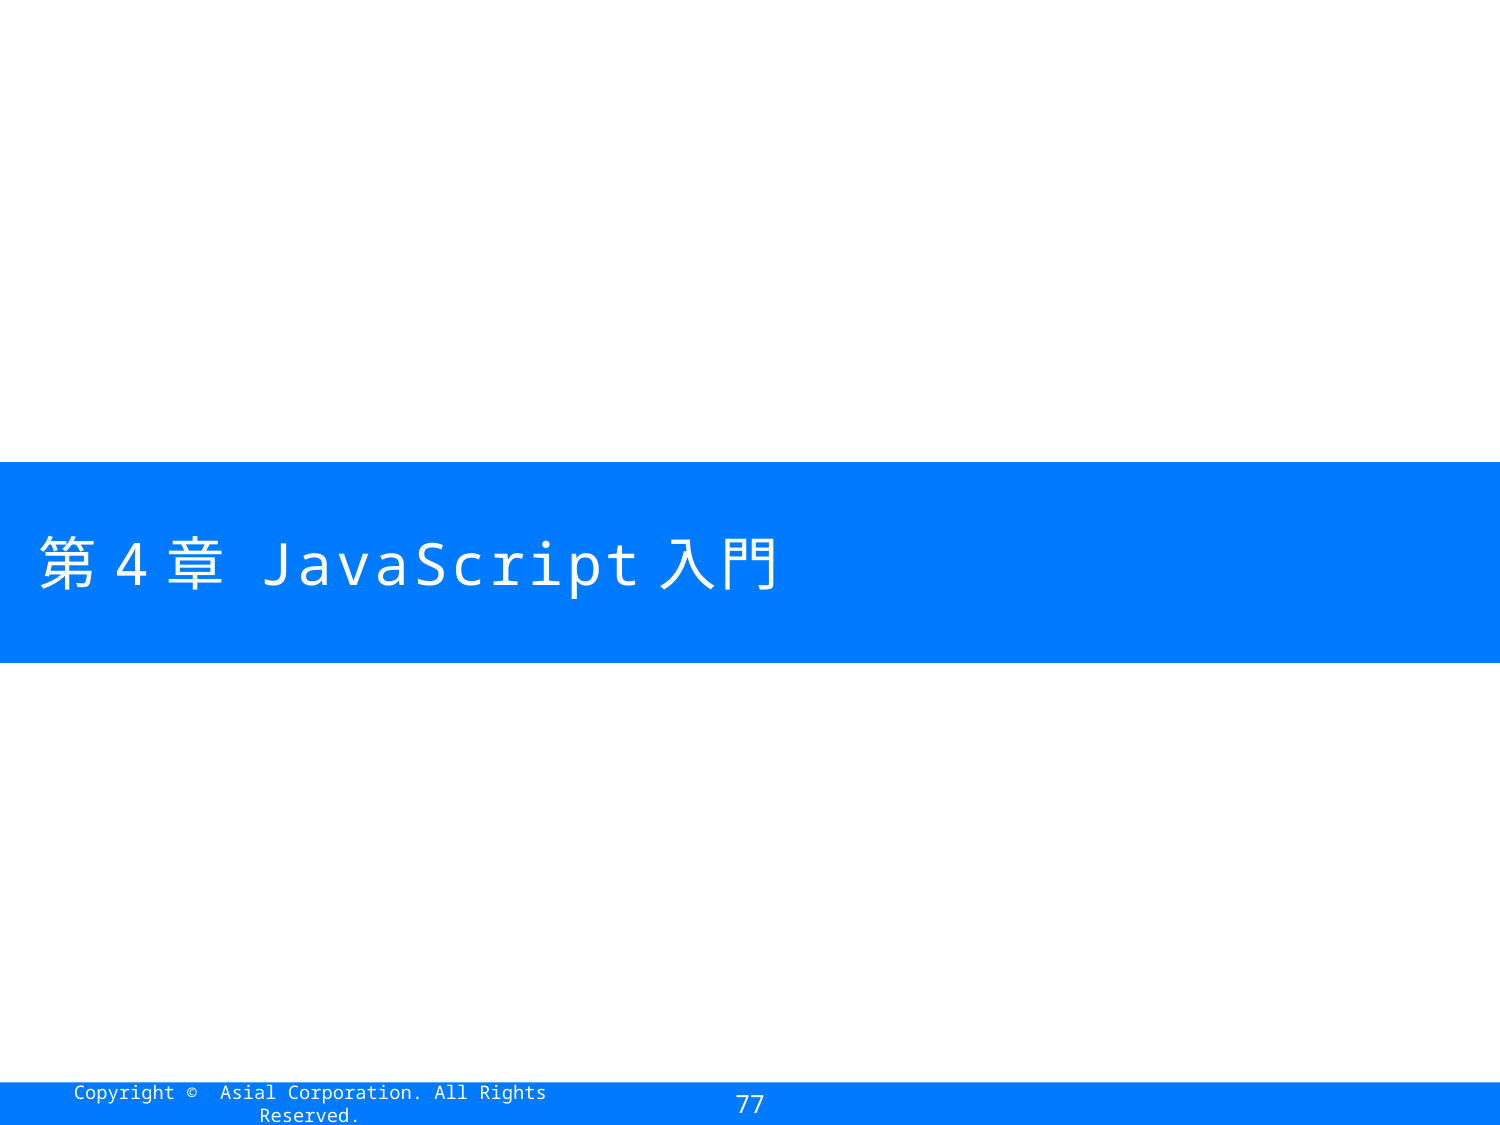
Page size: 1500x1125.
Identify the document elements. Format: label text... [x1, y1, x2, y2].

slide_number 77 [581, 1075, 919, 1125]
title 第4章 JavaScript入門 [23, 462, 1500, 663]
